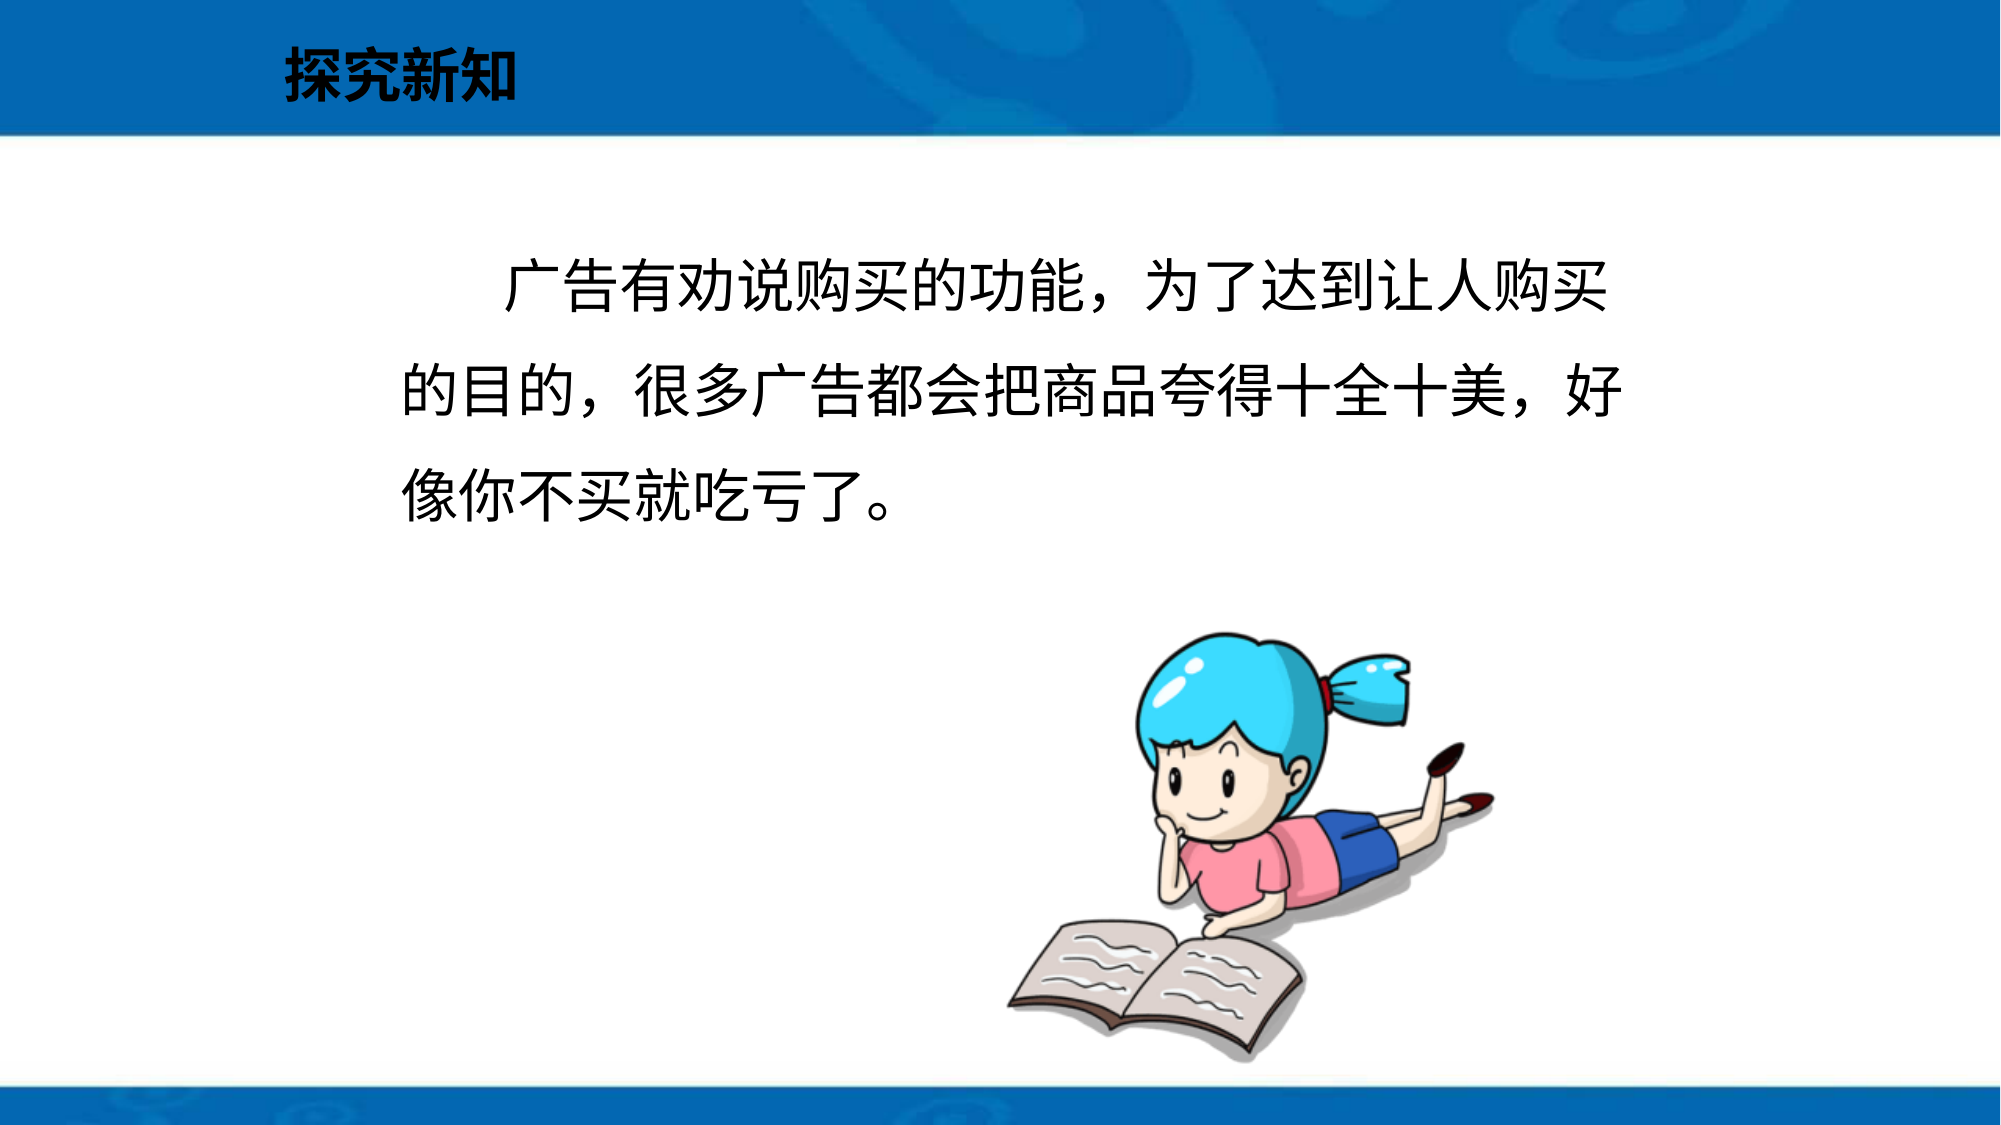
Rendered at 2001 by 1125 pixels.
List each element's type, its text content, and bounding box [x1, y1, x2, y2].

title 探究新知 [268, 38, 1733, 119]
picture [0, 0, 2001, 1125]
text_box 广告有劝说购买的功能，为了达到让人购买的目的，很多广告都会把商品夸得十全十美，好像你不买就吃亏了。 [385, 206, 1660, 406]
